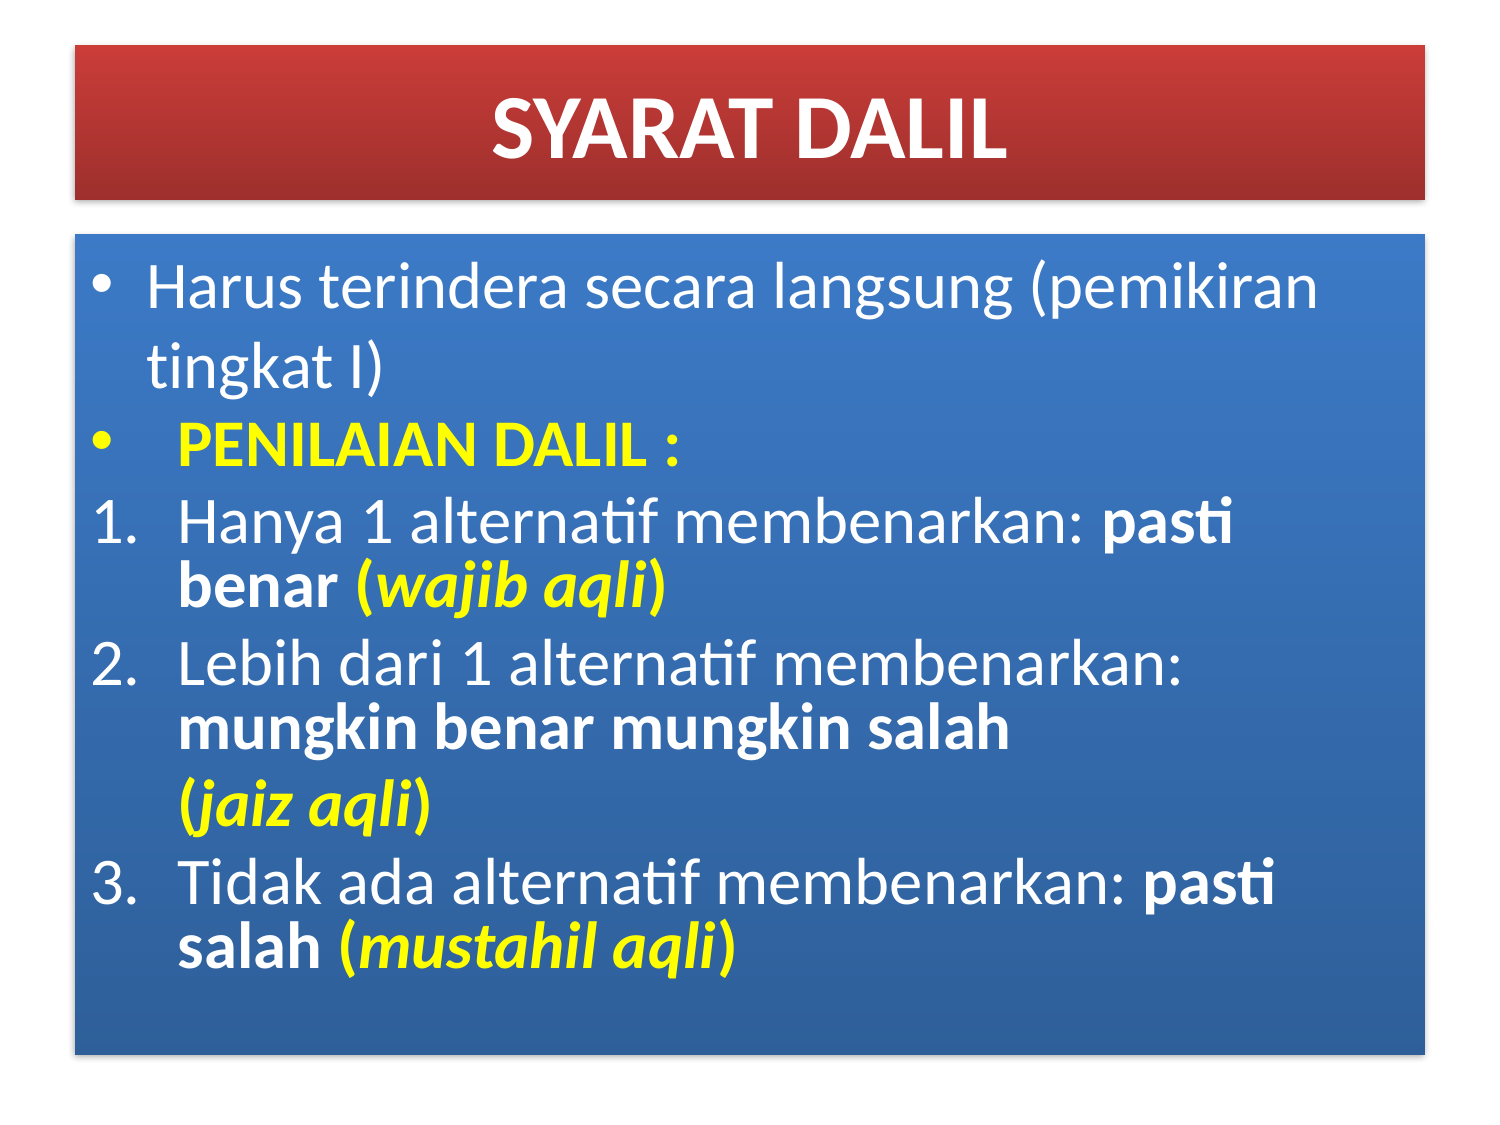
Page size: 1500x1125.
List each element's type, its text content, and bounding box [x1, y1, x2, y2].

list Harus terindera secara langsung (pemikiran tingkat I) PENILAIAN DALIL : Hanya 1 alternatif membenarkan: pasti benar (wajib aqli) Lebih dari 1 alternatif membenarkan: mungkin benar mungkin salah (jaiz aqli) Tidak ada alternatif membenarkan: pasti salah (mustahil aqli) [75, 234, 1425, 1055]
title SYARAT DALIL [75, 45, 1425, 200]
